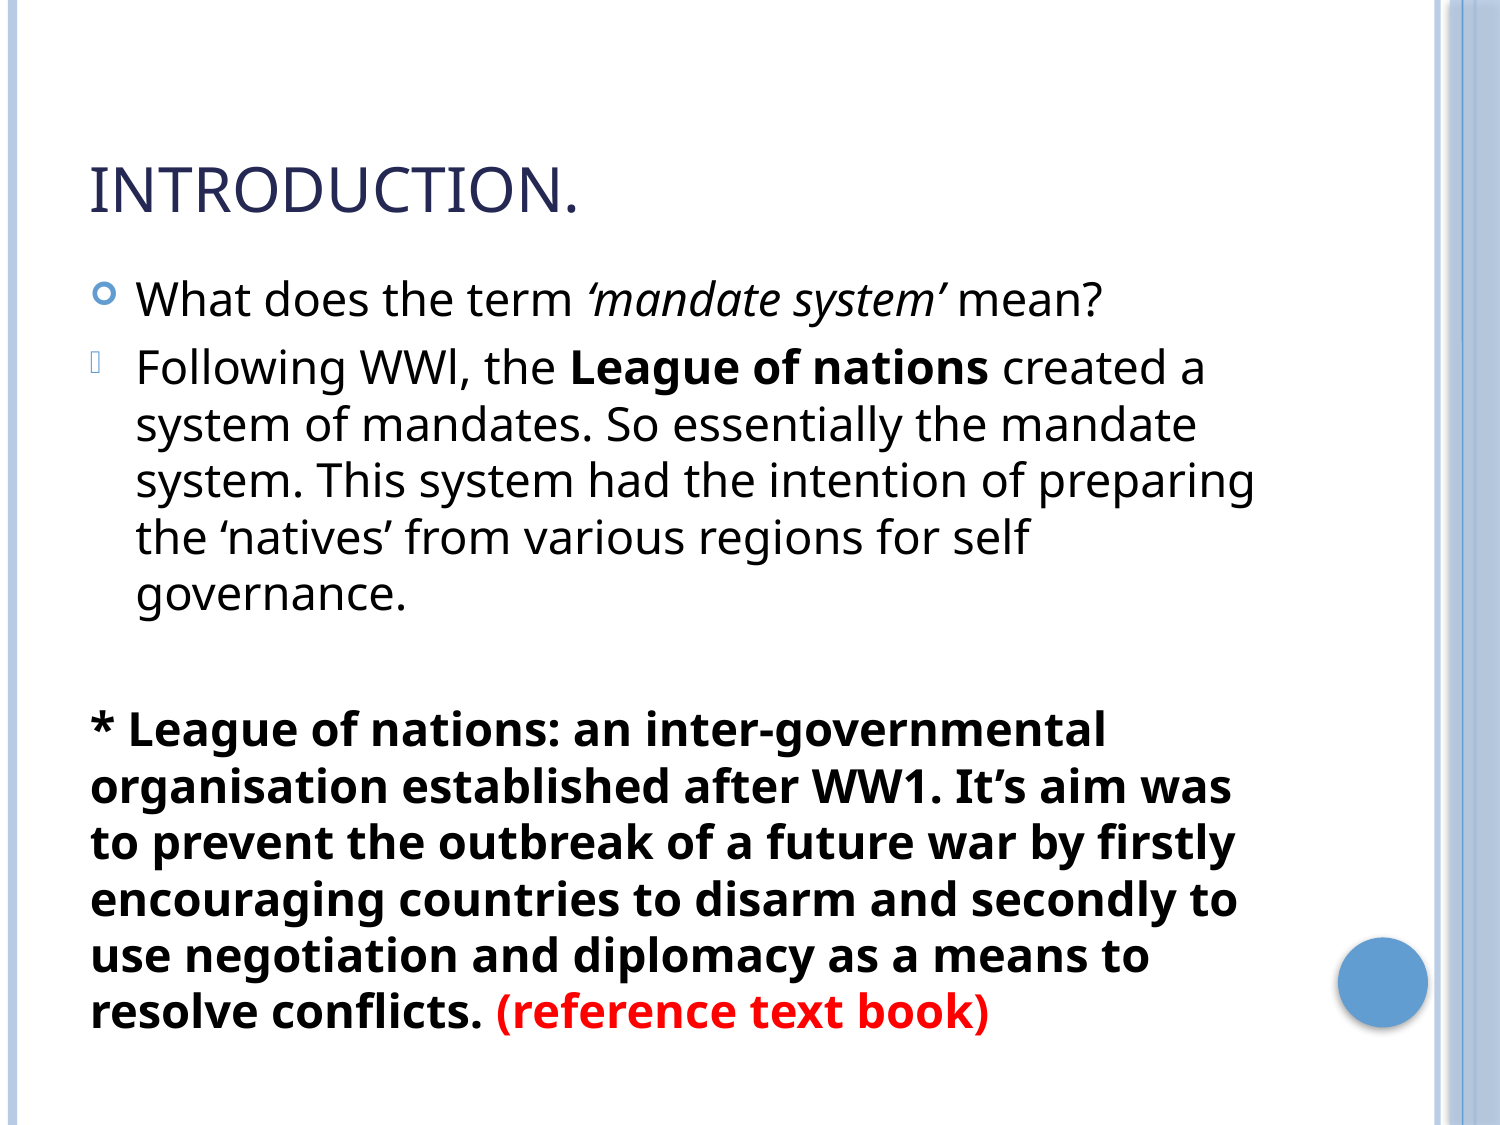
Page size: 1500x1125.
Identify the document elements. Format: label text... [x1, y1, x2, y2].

list What does the term ‘mandate system’ mean? Following WWl, the League of nations created a system of mandates. So essentially the mandate system. This system had the intention of preparing the ‘natives’ from various regions for self governance. * League of nations: an inter-governmental organisation established after WW1. It’s aim was to prevent the outbreak of a future war by firstly encouraging countries to disarm and secondly to use negotiation and diplomacy as a means to resolve conflicts. (reference text book) [75, 262, 1300, 1062]
title Introduction. [75, 45, 1300, 233]
